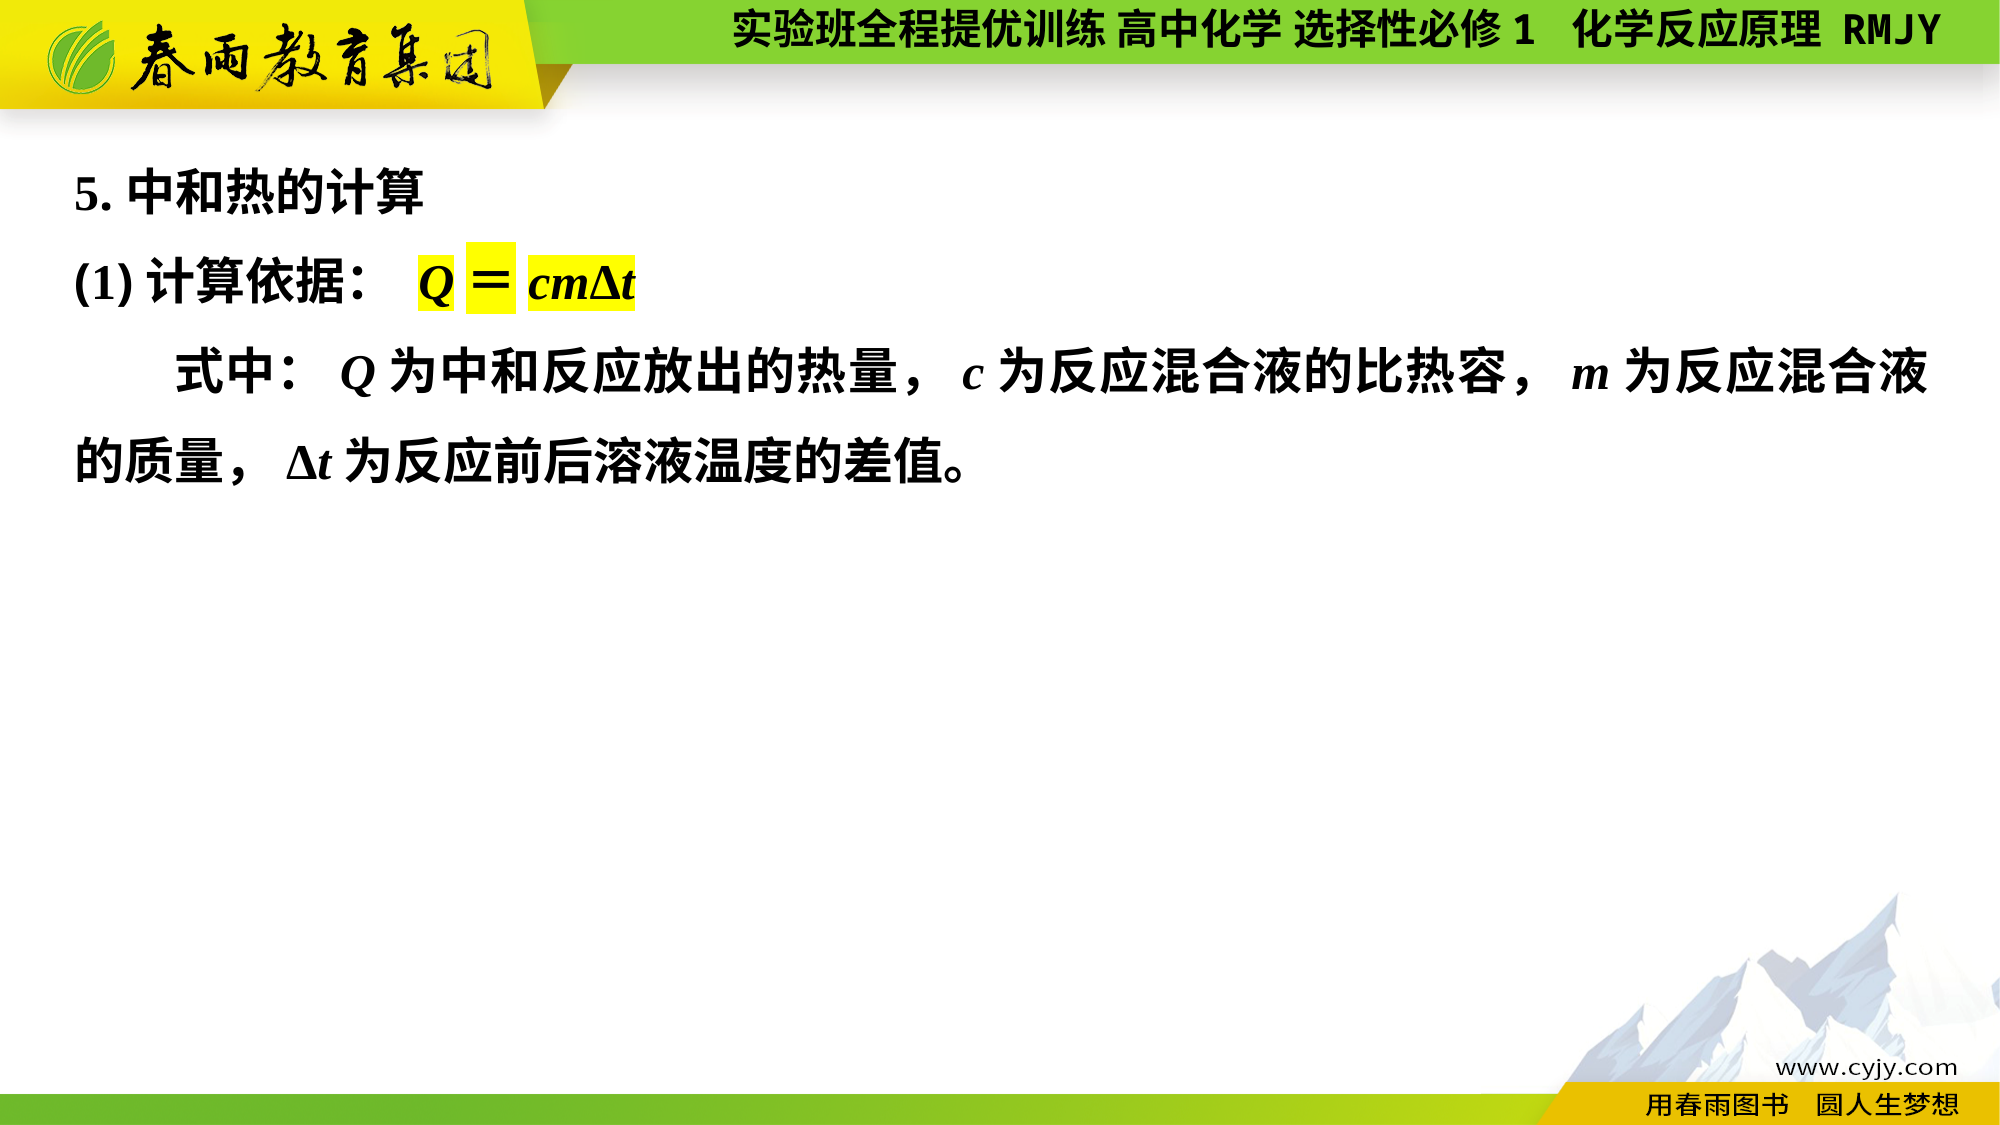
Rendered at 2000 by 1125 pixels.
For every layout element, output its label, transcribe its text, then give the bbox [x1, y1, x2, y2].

list 5.中和热的计算 (1)计算依据： Q＝cmΔt 式中：Q为中和反应放出的热量，c为反应混合液的比热容，m为反应混合液的质量，Δt为反应前后溶液温度的差值。 [59, 122, 1944, 490]
picture [0, 0, 2000, 1125]
